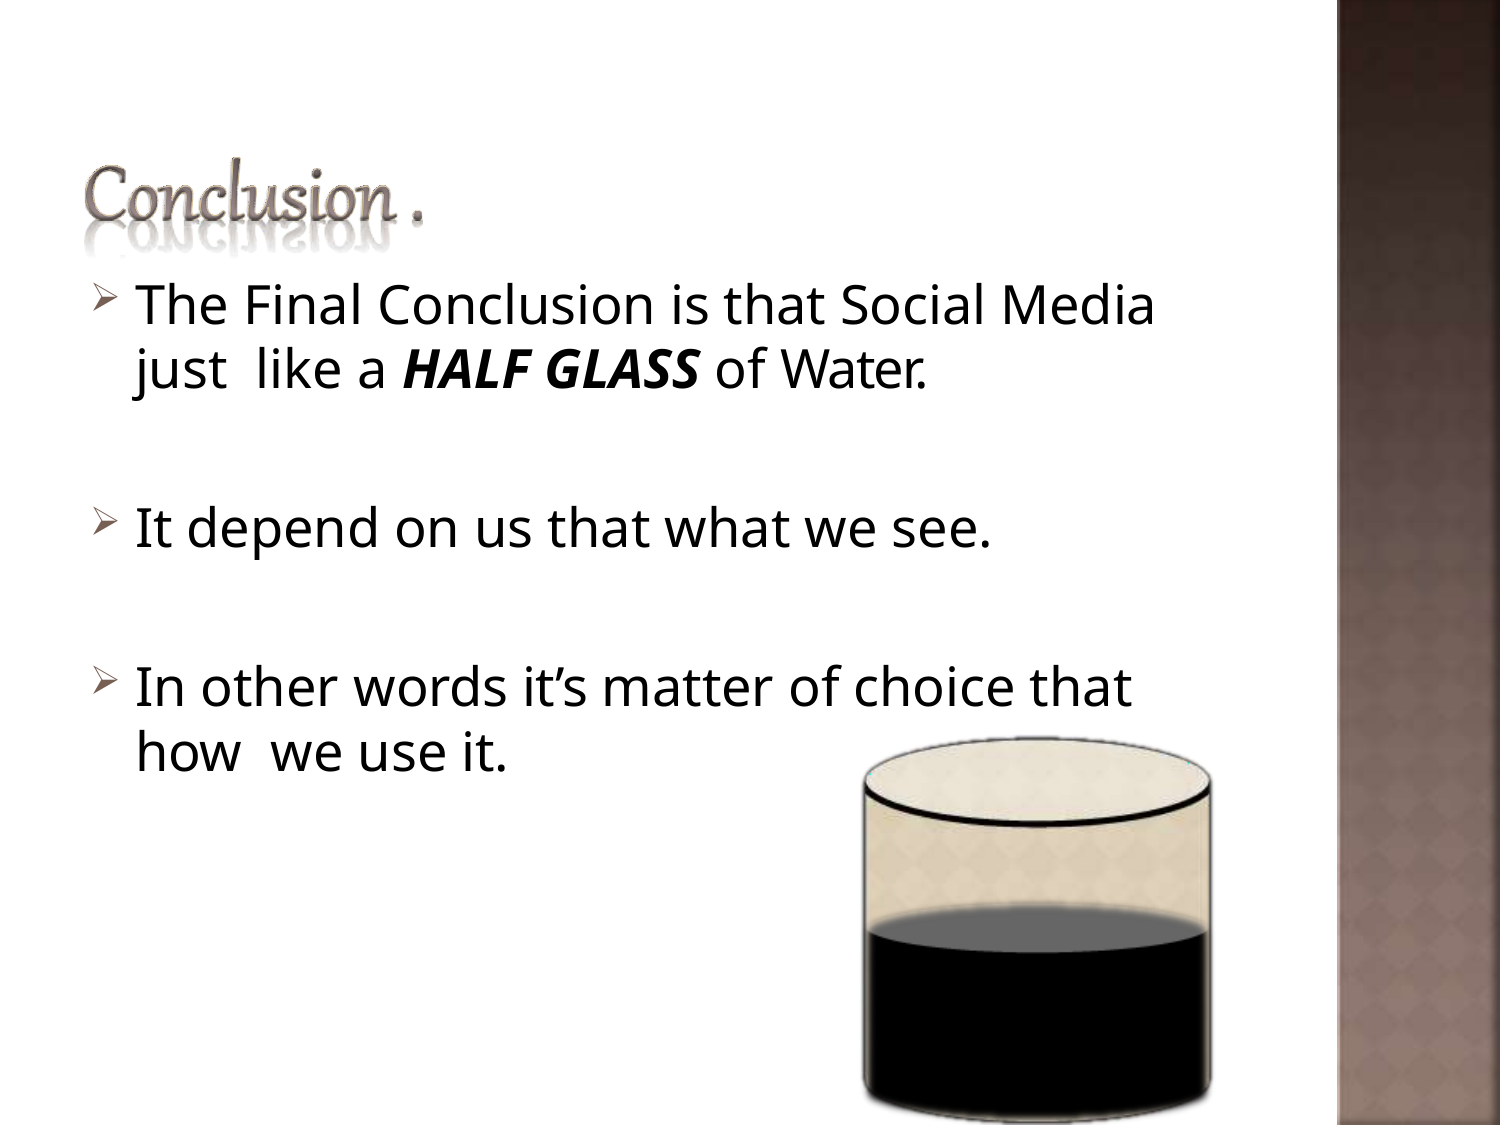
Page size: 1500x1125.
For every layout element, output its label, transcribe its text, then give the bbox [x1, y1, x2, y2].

text_box [1337, 0, 1500, 1125]
text_box [84, 157, 423, 221]
text_box [84, 221, 423, 282]
text_box [859, 896, 1216, 1125]
text_box [859, 733, 1216, 896]
text_box The Final Conclusion is that Social Media just like a HALF GLASS of Water. It depend on us that what we see. In other words it’s matter of choice that how we use it. [87, 267, 1235, 783]
